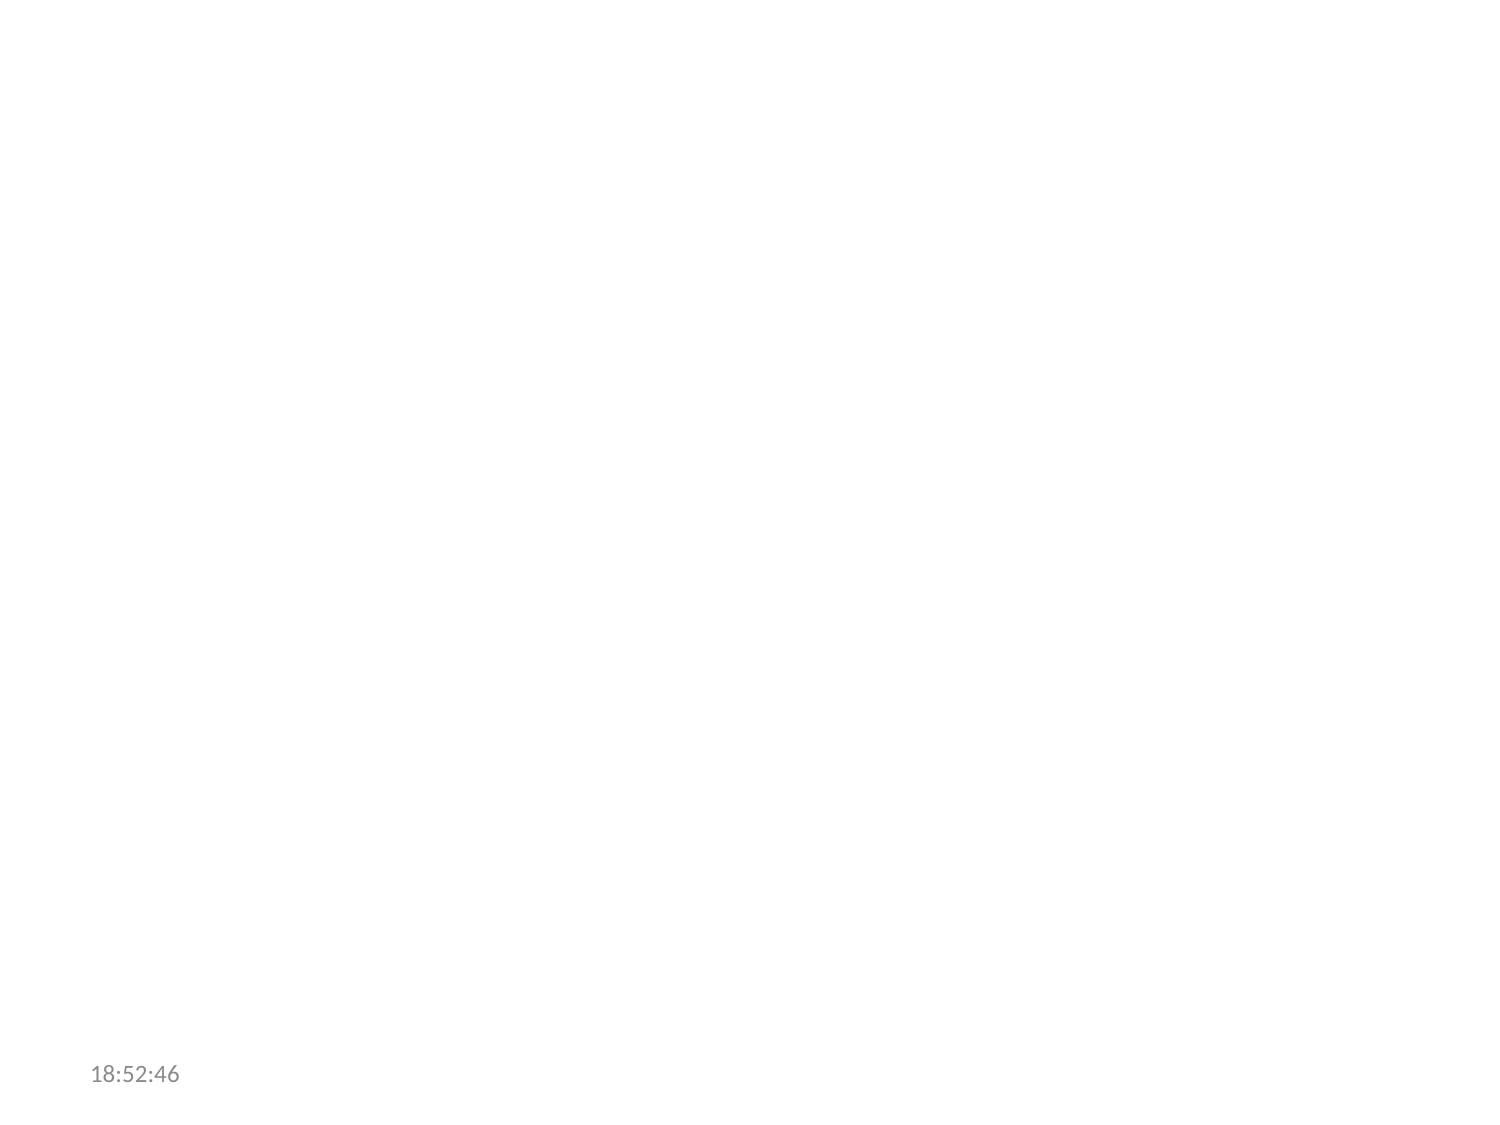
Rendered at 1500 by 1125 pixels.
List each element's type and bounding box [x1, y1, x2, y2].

slide_number [75, 1042, 425, 1103]
